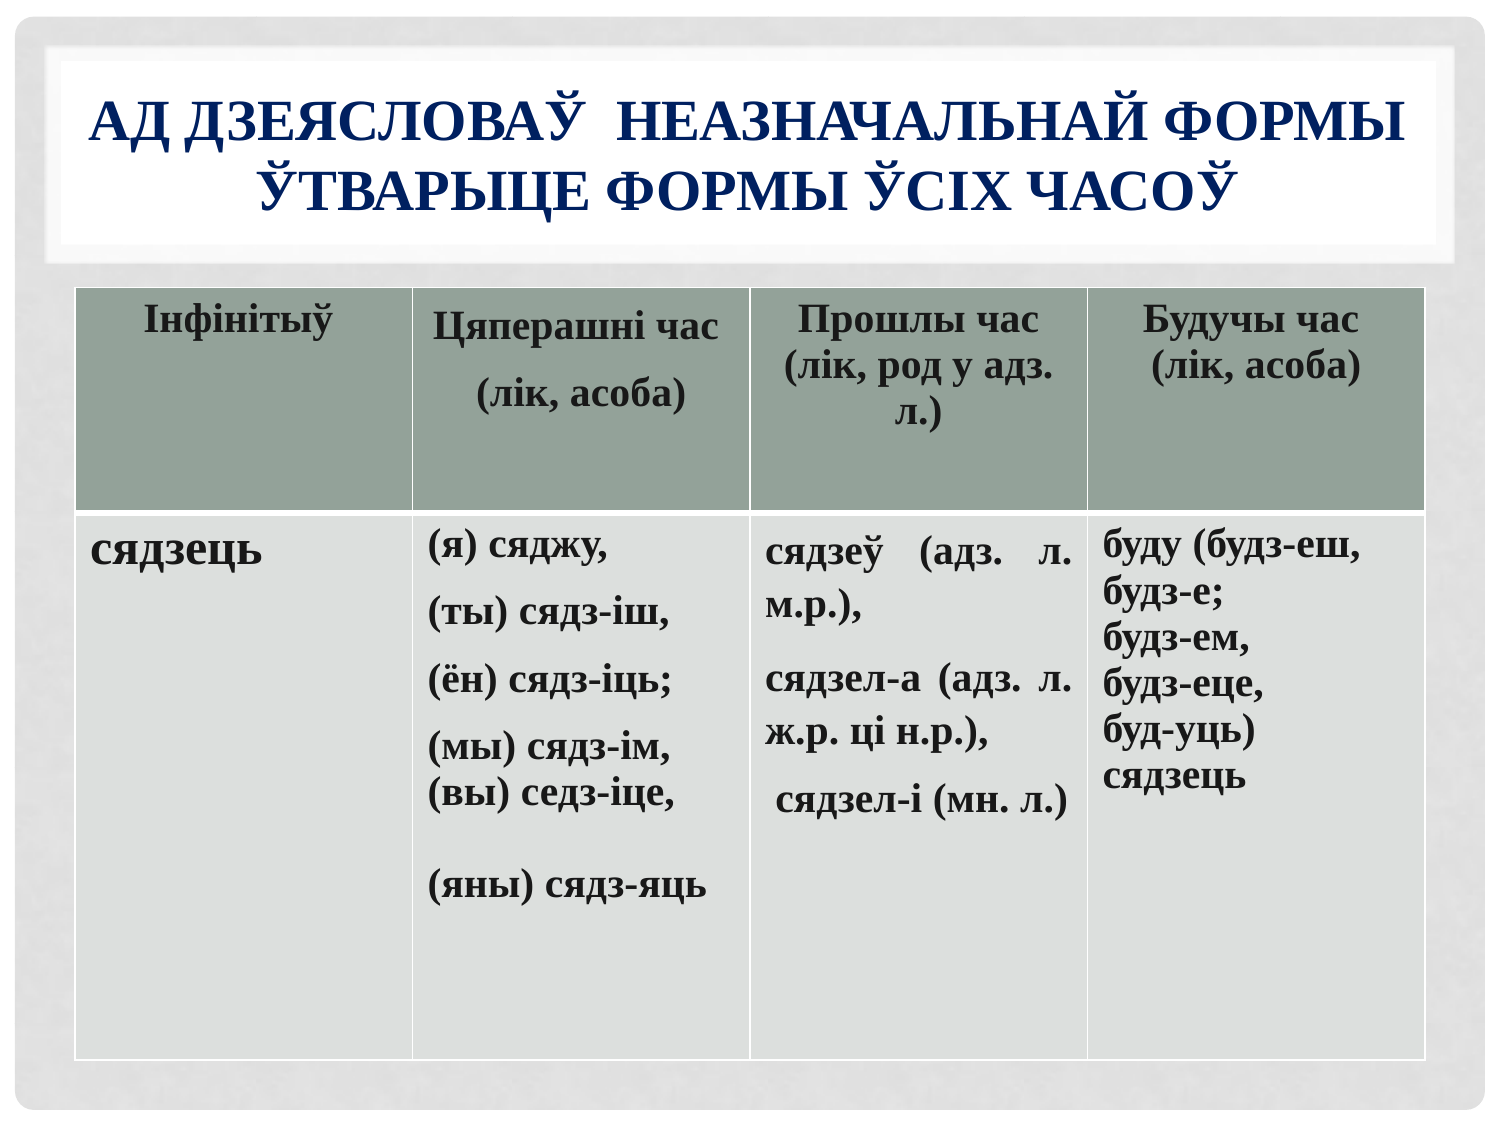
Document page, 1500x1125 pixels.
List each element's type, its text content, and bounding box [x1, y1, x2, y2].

table_cell (я) сяджу, (ты) сядз-іш, (ён) сядз-іць; (мы) сядз-ім, (вы) седз-іце, (яны) сядз-яць [413, 516, 749, 1059]
table_cell сядзець [76, 516, 412, 1059]
table_header Прошлы час (лік, род у адз. л.) [751, 288, 1087, 510]
table_cell буду (будз-еш, будз-е; будз-ем, будз-еце, буд-уць) сядзець [1088, 516, 1424, 1059]
table_header Інфінітыў [76, 288, 412, 510]
table_header Будучы час (лік, асоба) [1088, 288, 1424, 510]
table_header Цяперашні час (лік, асоба) [413, 288, 749, 510]
table_cell сядзеў (адз. л. м.р.), сядзел-а (адз. л. ж.р. ці н.р.), сядзел-і (мн. л.) [751, 516, 1087, 1059]
title Ад дзеясловаў неазначальнай формы ўтварыце формы ўсіх часоў [69, 66, 1425, 238]
